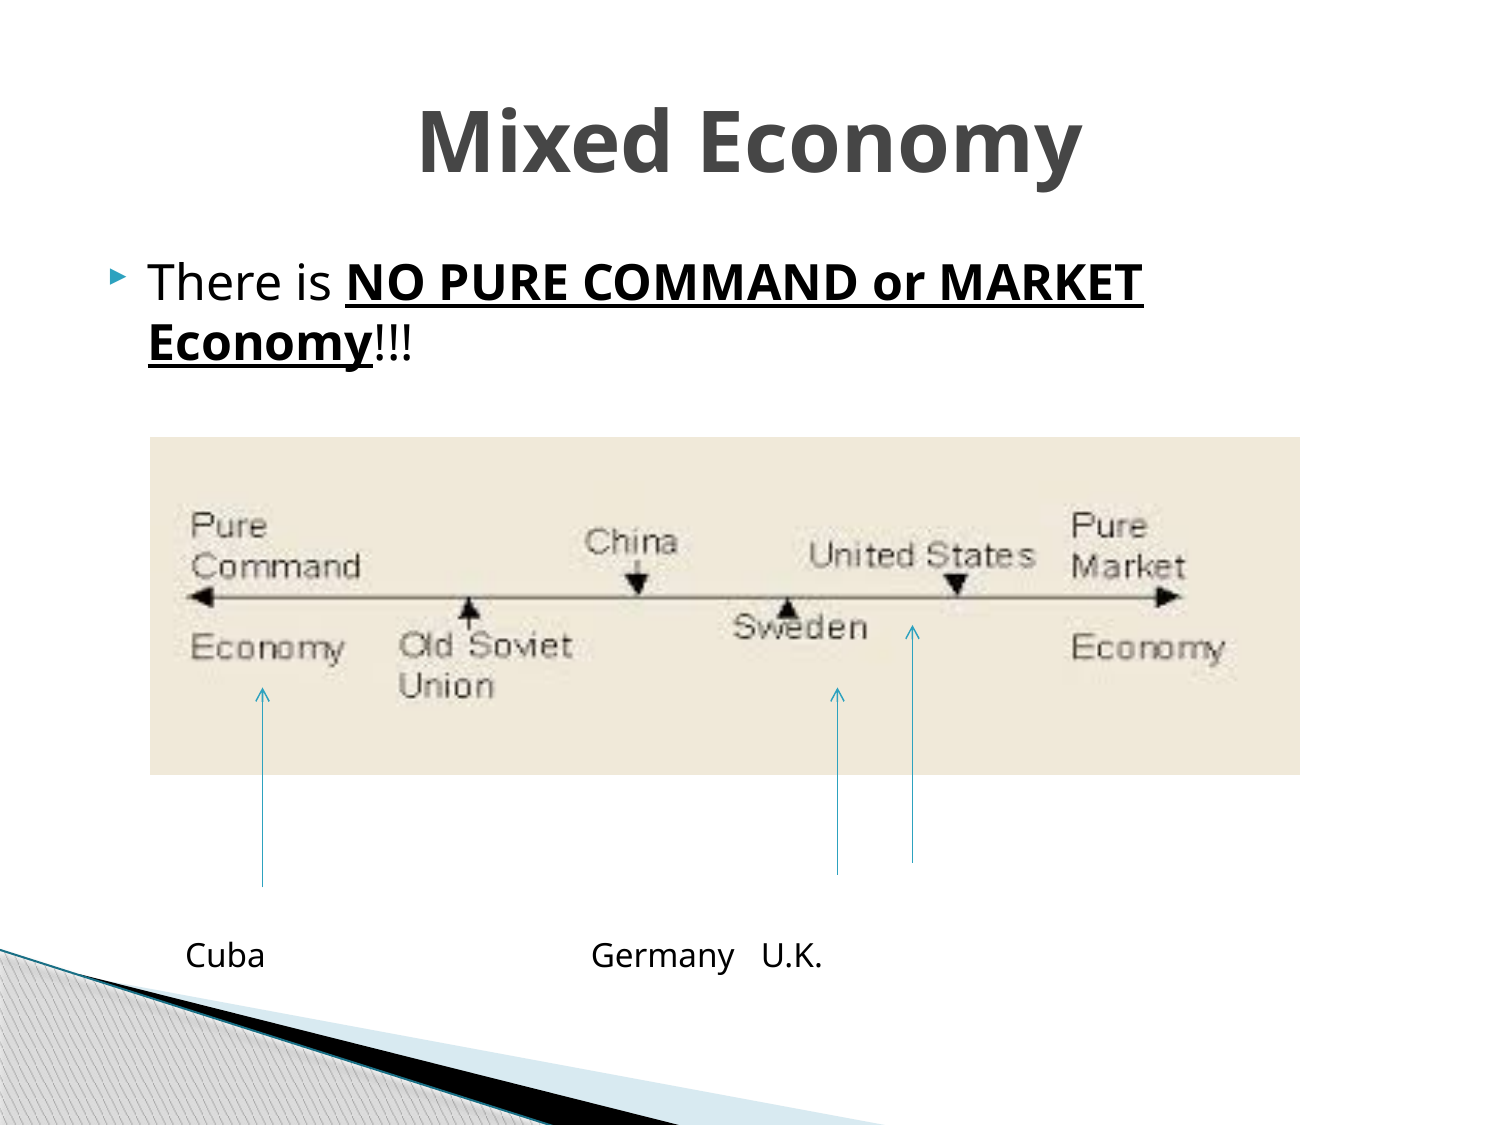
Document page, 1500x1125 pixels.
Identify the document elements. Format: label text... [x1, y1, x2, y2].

list There is NO PURE COMMAND or MARKET Economy!!! Cuba Germany U.K. [75, 243, 1425, 986]
picture [149, 437, 1301, 776]
title Mixed Economy [75, 45, 1425, 233]
